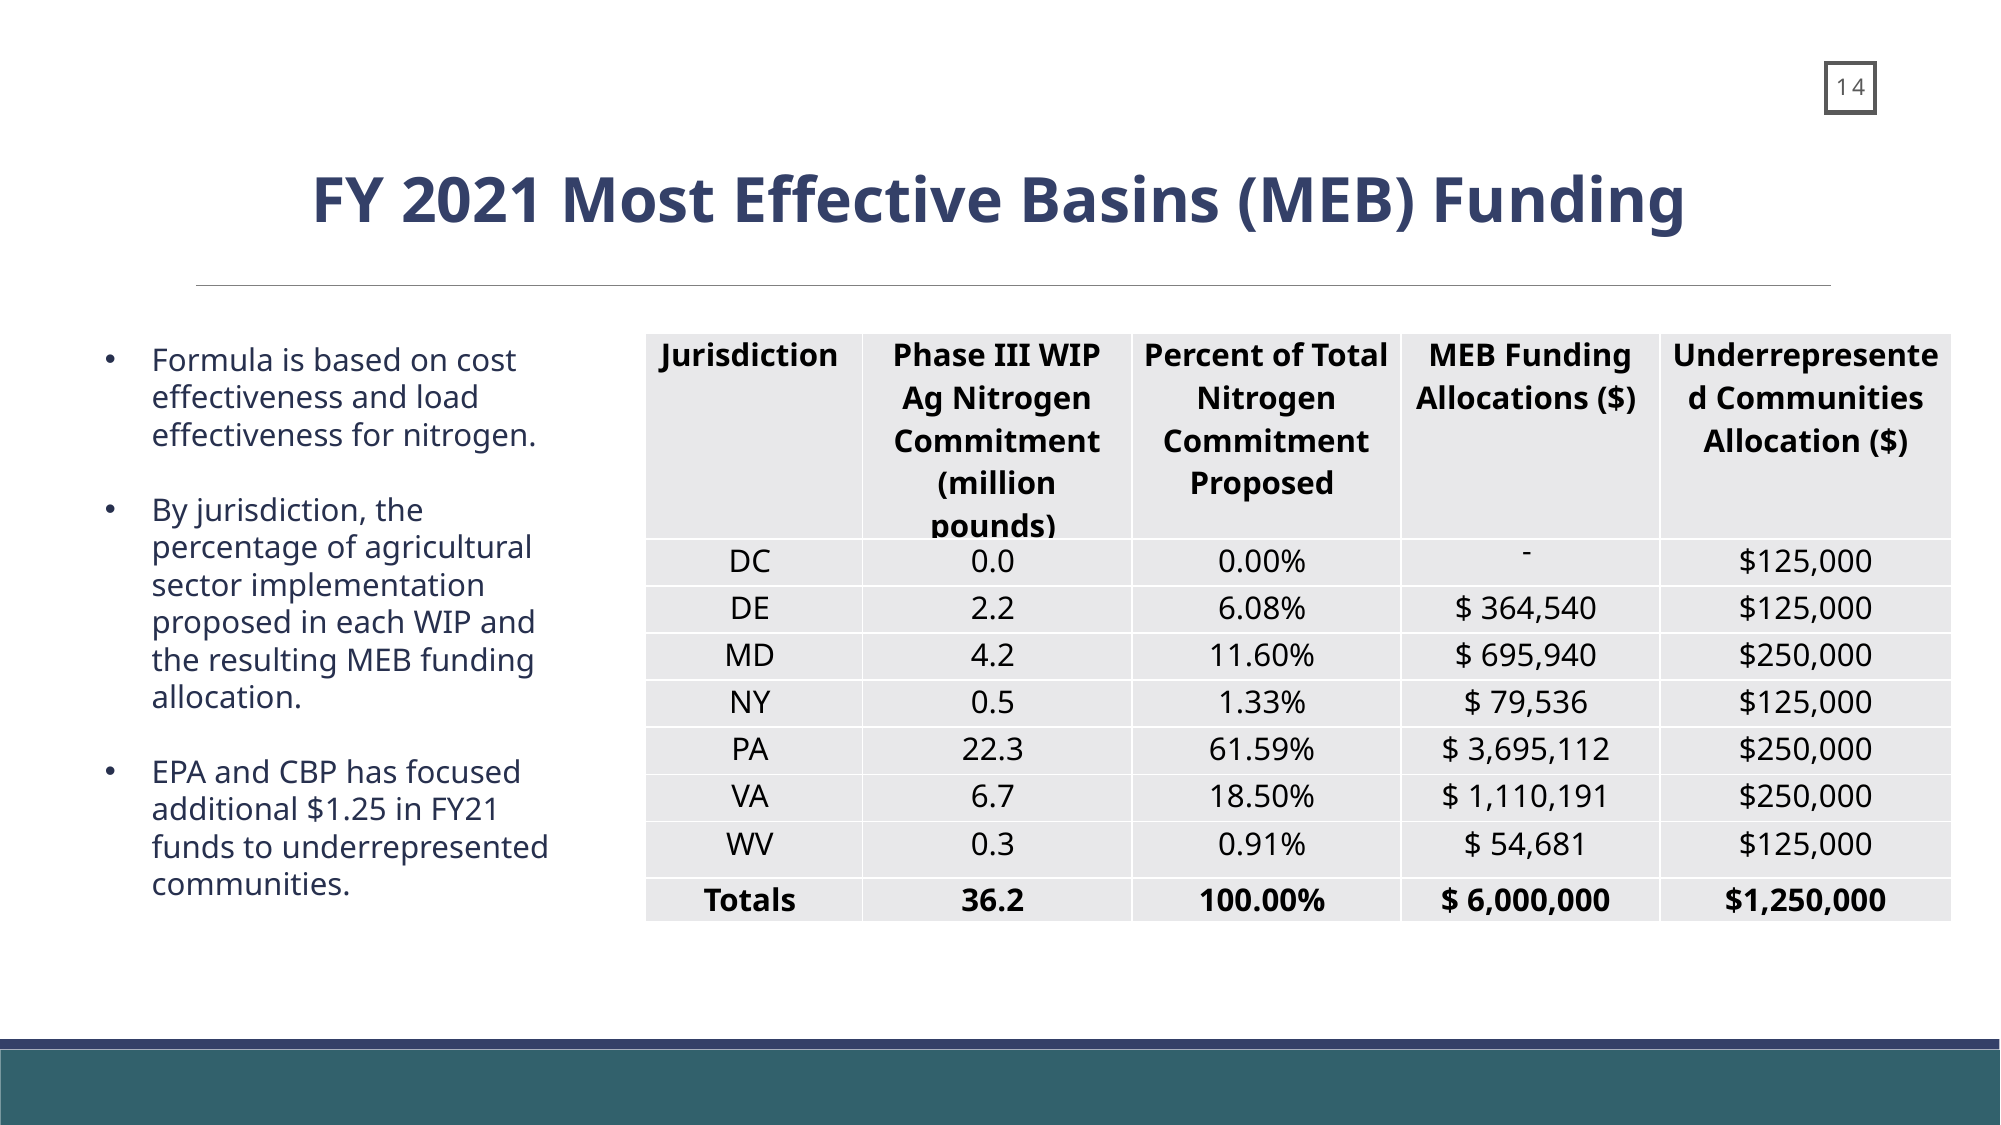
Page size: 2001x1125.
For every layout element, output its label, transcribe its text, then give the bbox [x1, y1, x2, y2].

table_cell $ 364,540 [1402, 587, 1659, 632]
table_cell NY [646, 681, 862, 726]
table_cell $125,000 [1661, 540, 1951, 585]
table_cell 100.00% [1133, 879, 1400, 921]
table_header Phase III WIP Ag Nitrogen Commitment (million pounds) [863, 334, 1131, 538]
table_cell $125,000 [1661, 587, 1951, 632]
table_cell 1.33% [1133, 681, 1400, 726]
table_cell PA [646, 728, 862, 774]
table_cell 0.91% [1133, 822, 1400, 877]
table_cell 22.3 [863, 728, 1131, 774]
table_cell DE [646, 587, 862, 632]
table_cell 18.50% [1133, 775, 1400, 821]
table_cell 4.2 [863, 634, 1131, 679]
table_cell $250,000 [1661, 728, 1951, 774]
table_cell 11.60% [1133, 634, 1400, 679]
table_cell DC [646, 540, 862, 585]
text_box FY 2021 Most Effective Basins (MEB) Funding [296, 153, 1704, 243]
table_cell 0.3 [863, 822, 1131, 877]
table_cell 0.0 [863, 540, 1131, 585]
text_box Formula is based on cost effectiveness and load effectiveness for nitrogen. By jurisdiction, the percentage of agricultural sector implementation proposed in each WIP and the resulting MEB funding allocation. EPA and CBP has focused additional $1.25 in FY21 funds to underrepresented communities. [90, 332, 587, 955]
table_cell - [1402, 540, 1659, 585]
table_cell $125,000 [1661, 822, 1951, 877]
table_header Percent of Total Nitrogen Commitment Proposed [1133, 334, 1400, 538]
table_cell $250,000 [1661, 775, 1951, 821]
table_header MEB Funding Allocations ($) [1402, 334, 1659, 538]
table_cell 6.7 [863, 775, 1131, 821]
table_cell Totals [646, 879, 862, 921]
table_header Jurisdiction [646, 334, 862, 538]
table_cell 2.2 [863, 587, 1131, 632]
table_cell $ 79,536 [1402, 681, 1659, 726]
table_cell VA [646, 775, 862, 821]
table_cell $ 695,940 [1402, 634, 1659, 679]
table_cell 61.59% [1133, 728, 1400, 774]
table_cell $1,250,000 [1661, 879, 1951, 921]
table_header Underrepresented Communities Allocation ($) [1661, 334, 1951, 538]
table_cell 36.2 [863, 879, 1131, 921]
table_cell $ 1,110,191 [1402, 775, 1659, 821]
table_cell WV [646, 822, 862, 877]
table_cell $ 3,695,112 [1402, 728, 1659, 774]
table_cell $125,000 [1661, 681, 1951, 726]
table_cell 0.00% [1133, 540, 1400, 585]
table_cell $ 54,681 [1402, 822, 1659, 877]
table_cell $ 6,000,000 [1402, 879, 1659, 921]
table_cell 0.5 [863, 681, 1131, 726]
table_cell 6.08% [1133, 587, 1400, 632]
table_cell MD [646, 634, 862, 679]
table_cell $250,000 [1661, 634, 1951, 679]
